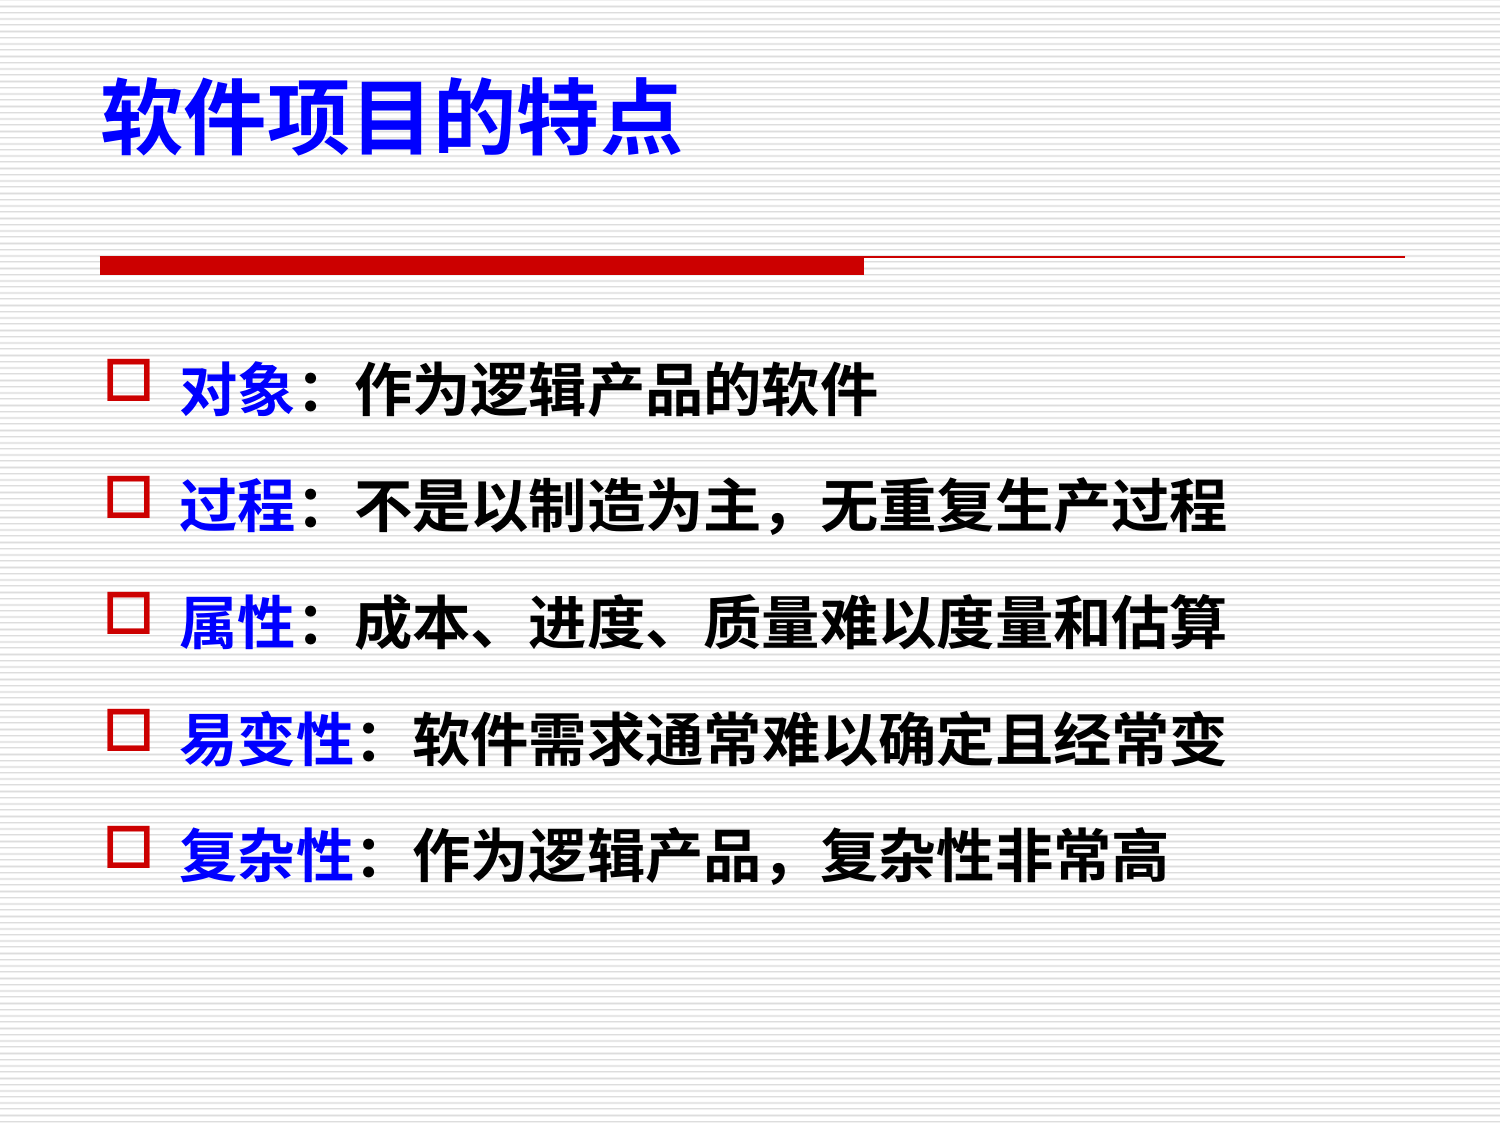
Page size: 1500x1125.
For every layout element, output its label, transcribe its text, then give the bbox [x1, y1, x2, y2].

picture [0, 0, 1500, 1125]
title 软件项目的特点 [85, 60, 1436, 173]
list 对象：作为逻辑产品的软件 过程：不是以制造为主，无重复生产过程 属性：成本、进度、质量难以度量和估算 易变性：软件需求通常难以确定且经常变 复杂性：作为逻辑产品，复杂性非常高 [87, 310, 1430, 1080]
